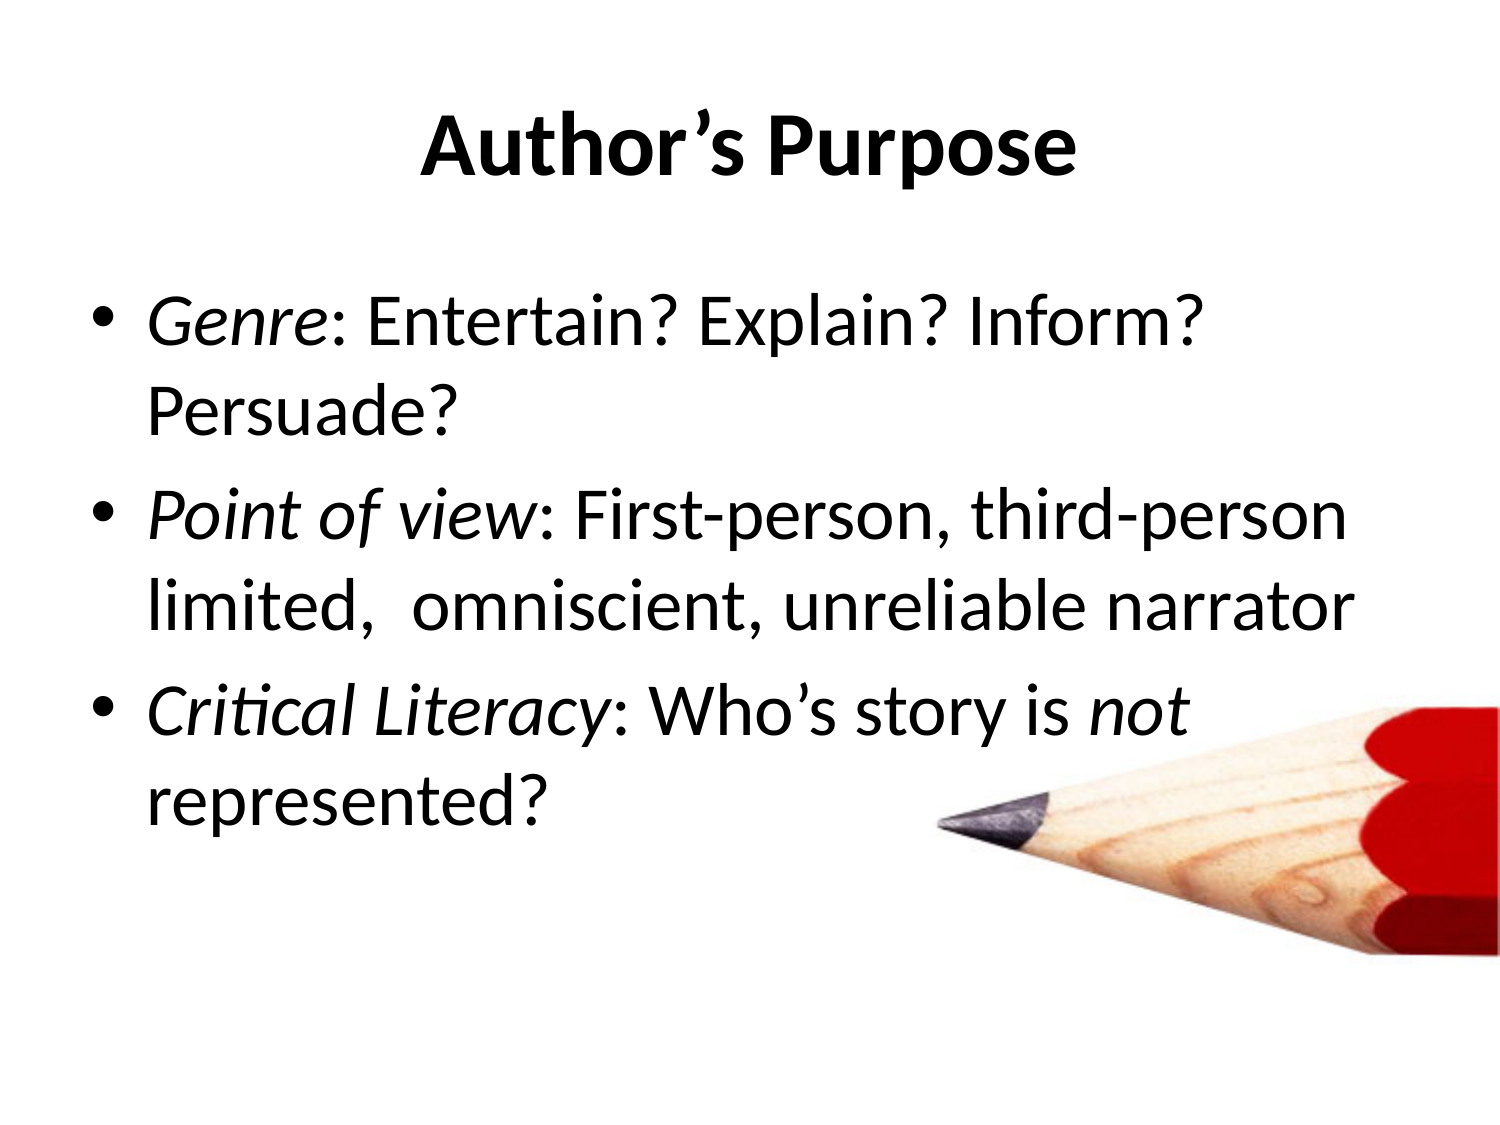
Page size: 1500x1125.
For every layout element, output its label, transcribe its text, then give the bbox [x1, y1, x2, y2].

title Author’s Purpose [75, 45, 1425, 233]
picture [905, 529, 1500, 1124]
list Genre: Entertain? Explain? Inform? Persuade? Point of view: First-person, third-person limited, omniscient, unreliable narrator Critical Literacy: Who’s story is not represented? [75, 262, 1449, 1005]
